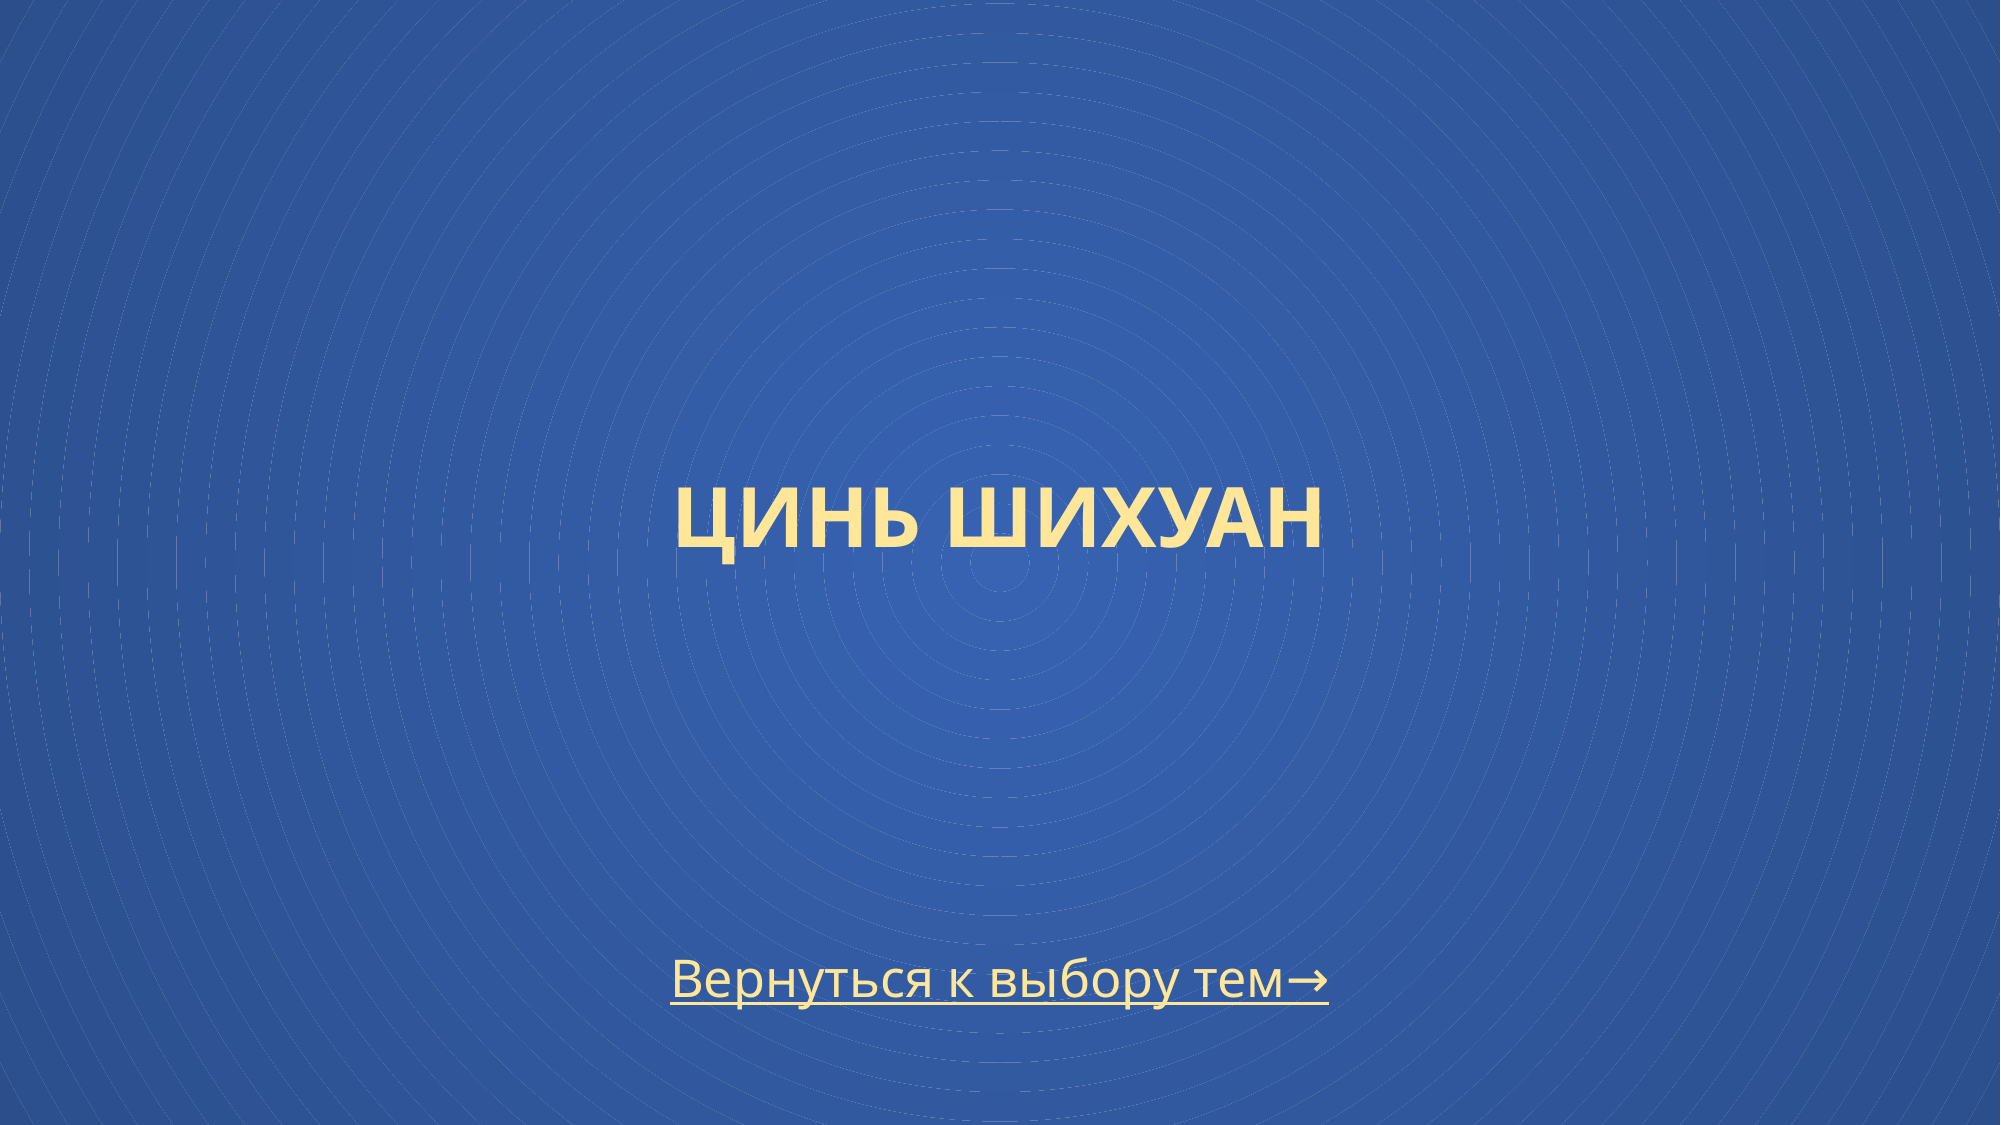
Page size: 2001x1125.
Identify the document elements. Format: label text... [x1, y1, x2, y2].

title Цинь Шихуан [117, 396, 1883, 646]
text_box Вернуться к выбору тем→ [655, 938, 1345, 1016]
